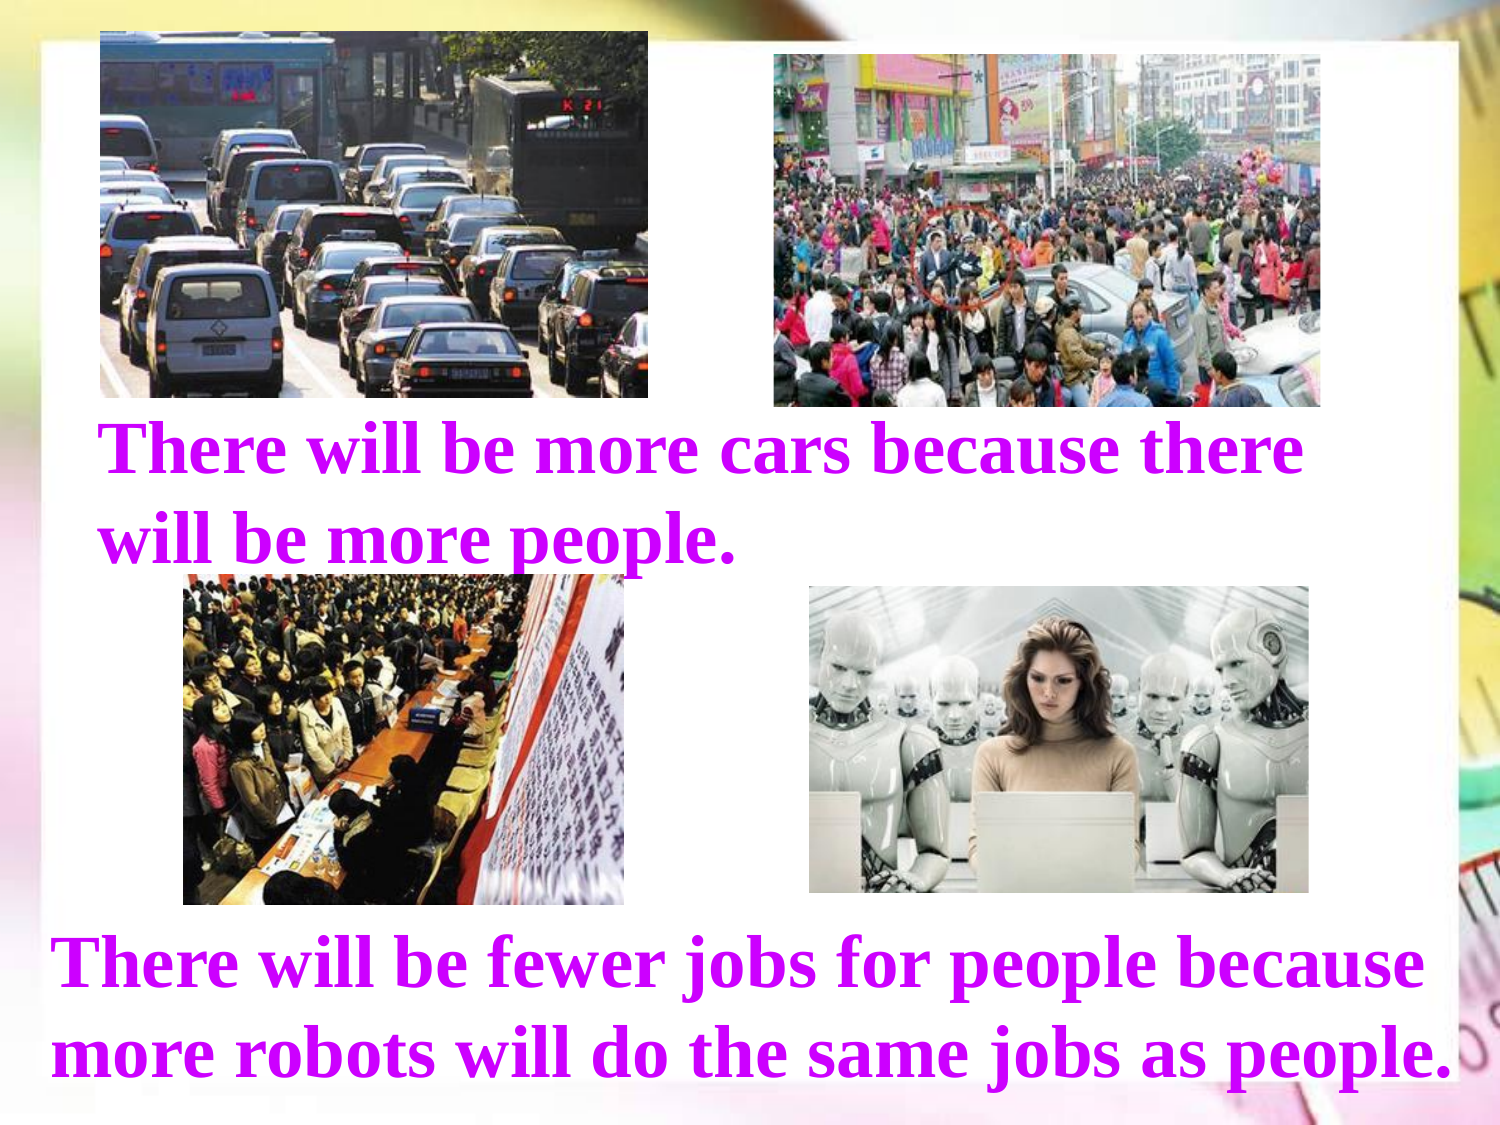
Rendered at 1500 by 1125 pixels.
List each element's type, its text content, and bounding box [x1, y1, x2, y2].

text_box There will be more cars because there will be more people. [82, 390, 1424, 586]
text_box There will be fewer jobs for people because more robots will do the same jobs as people. [35, 904, 1495, 1100]
picture [0, 0, 1500, 1125]
